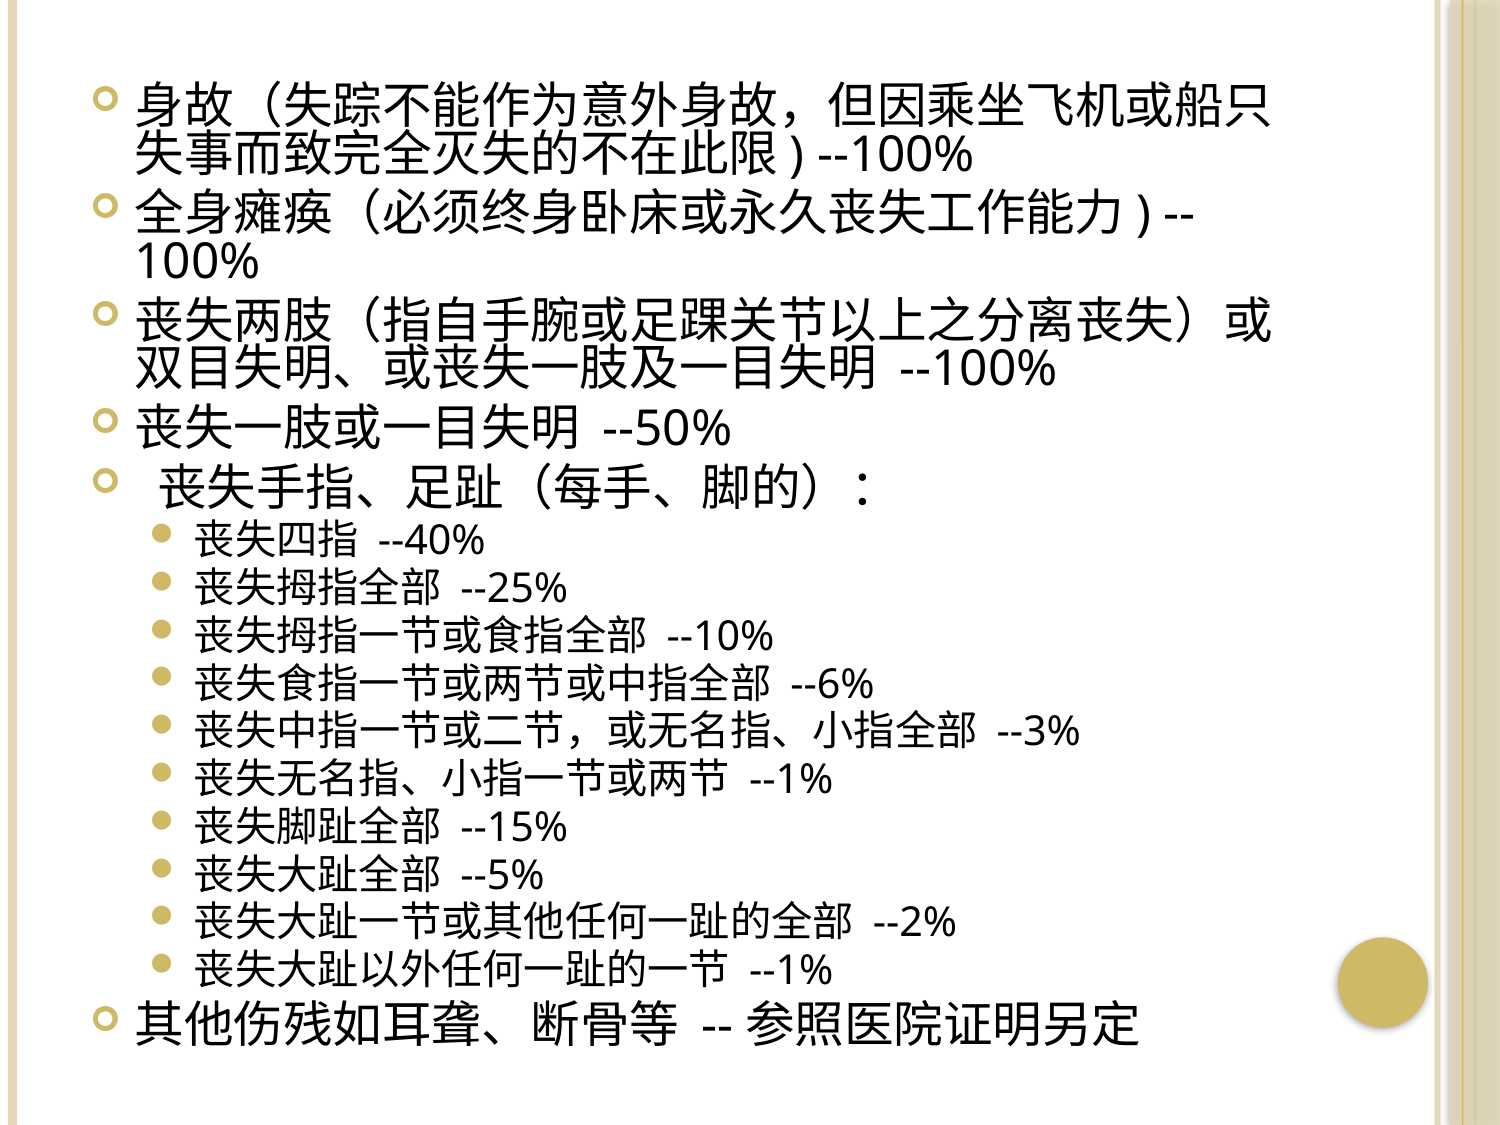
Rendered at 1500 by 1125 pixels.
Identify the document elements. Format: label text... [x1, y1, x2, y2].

list 身故（失踪不能作为意外身故，但因乘坐飞机或船只失事而致完全灭失的不在此限) --100% 全身瘫痪（必须终身卧床或永久丧失工作能力) --100% 丧失两肢（指自手腕或足踝关节以上之分离丧失）或双目失明、或丧失一肢及一目失明 --100% 丧失一肢或一目失明 --50% 丧失手指、足趾（每手、脚的）： 丧失四指 --40% 丧失拇指全部 --25% 丧失拇指一节或食指全部 --10% 丧失食指一节或两节或中指全部 --6% 丧失中指一节或二节，或无名指、小指全部 --3% 丧失无名指、小指一节或两节 --1% 丧失脚趾全部 --15% 丧失大趾全部 --5% 丧失大趾一节或其他任何一趾的全部 --2% 丧失大趾以外任何一趾的一节 --1% 其他伤残如耳聋、断骨等 --参照医院证明另定 [74, 77, 1301, 1063]
